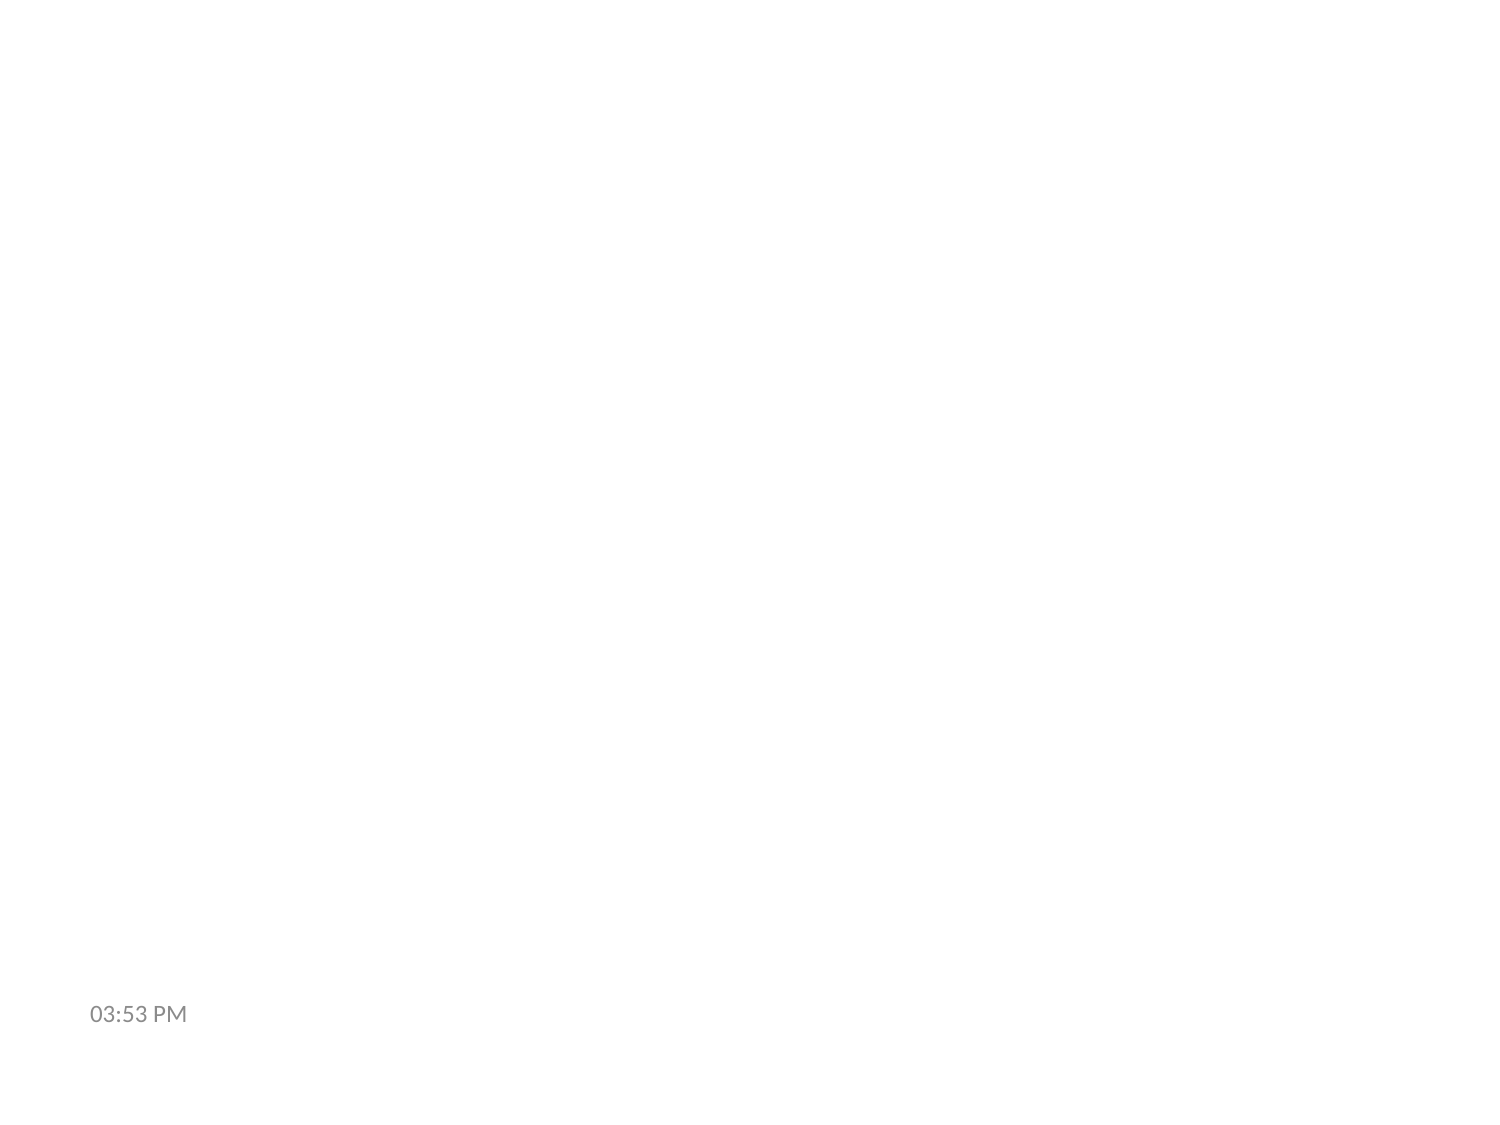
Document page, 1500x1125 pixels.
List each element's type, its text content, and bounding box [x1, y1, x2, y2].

text_box 3:35 PM [75, 982, 425, 1043]
